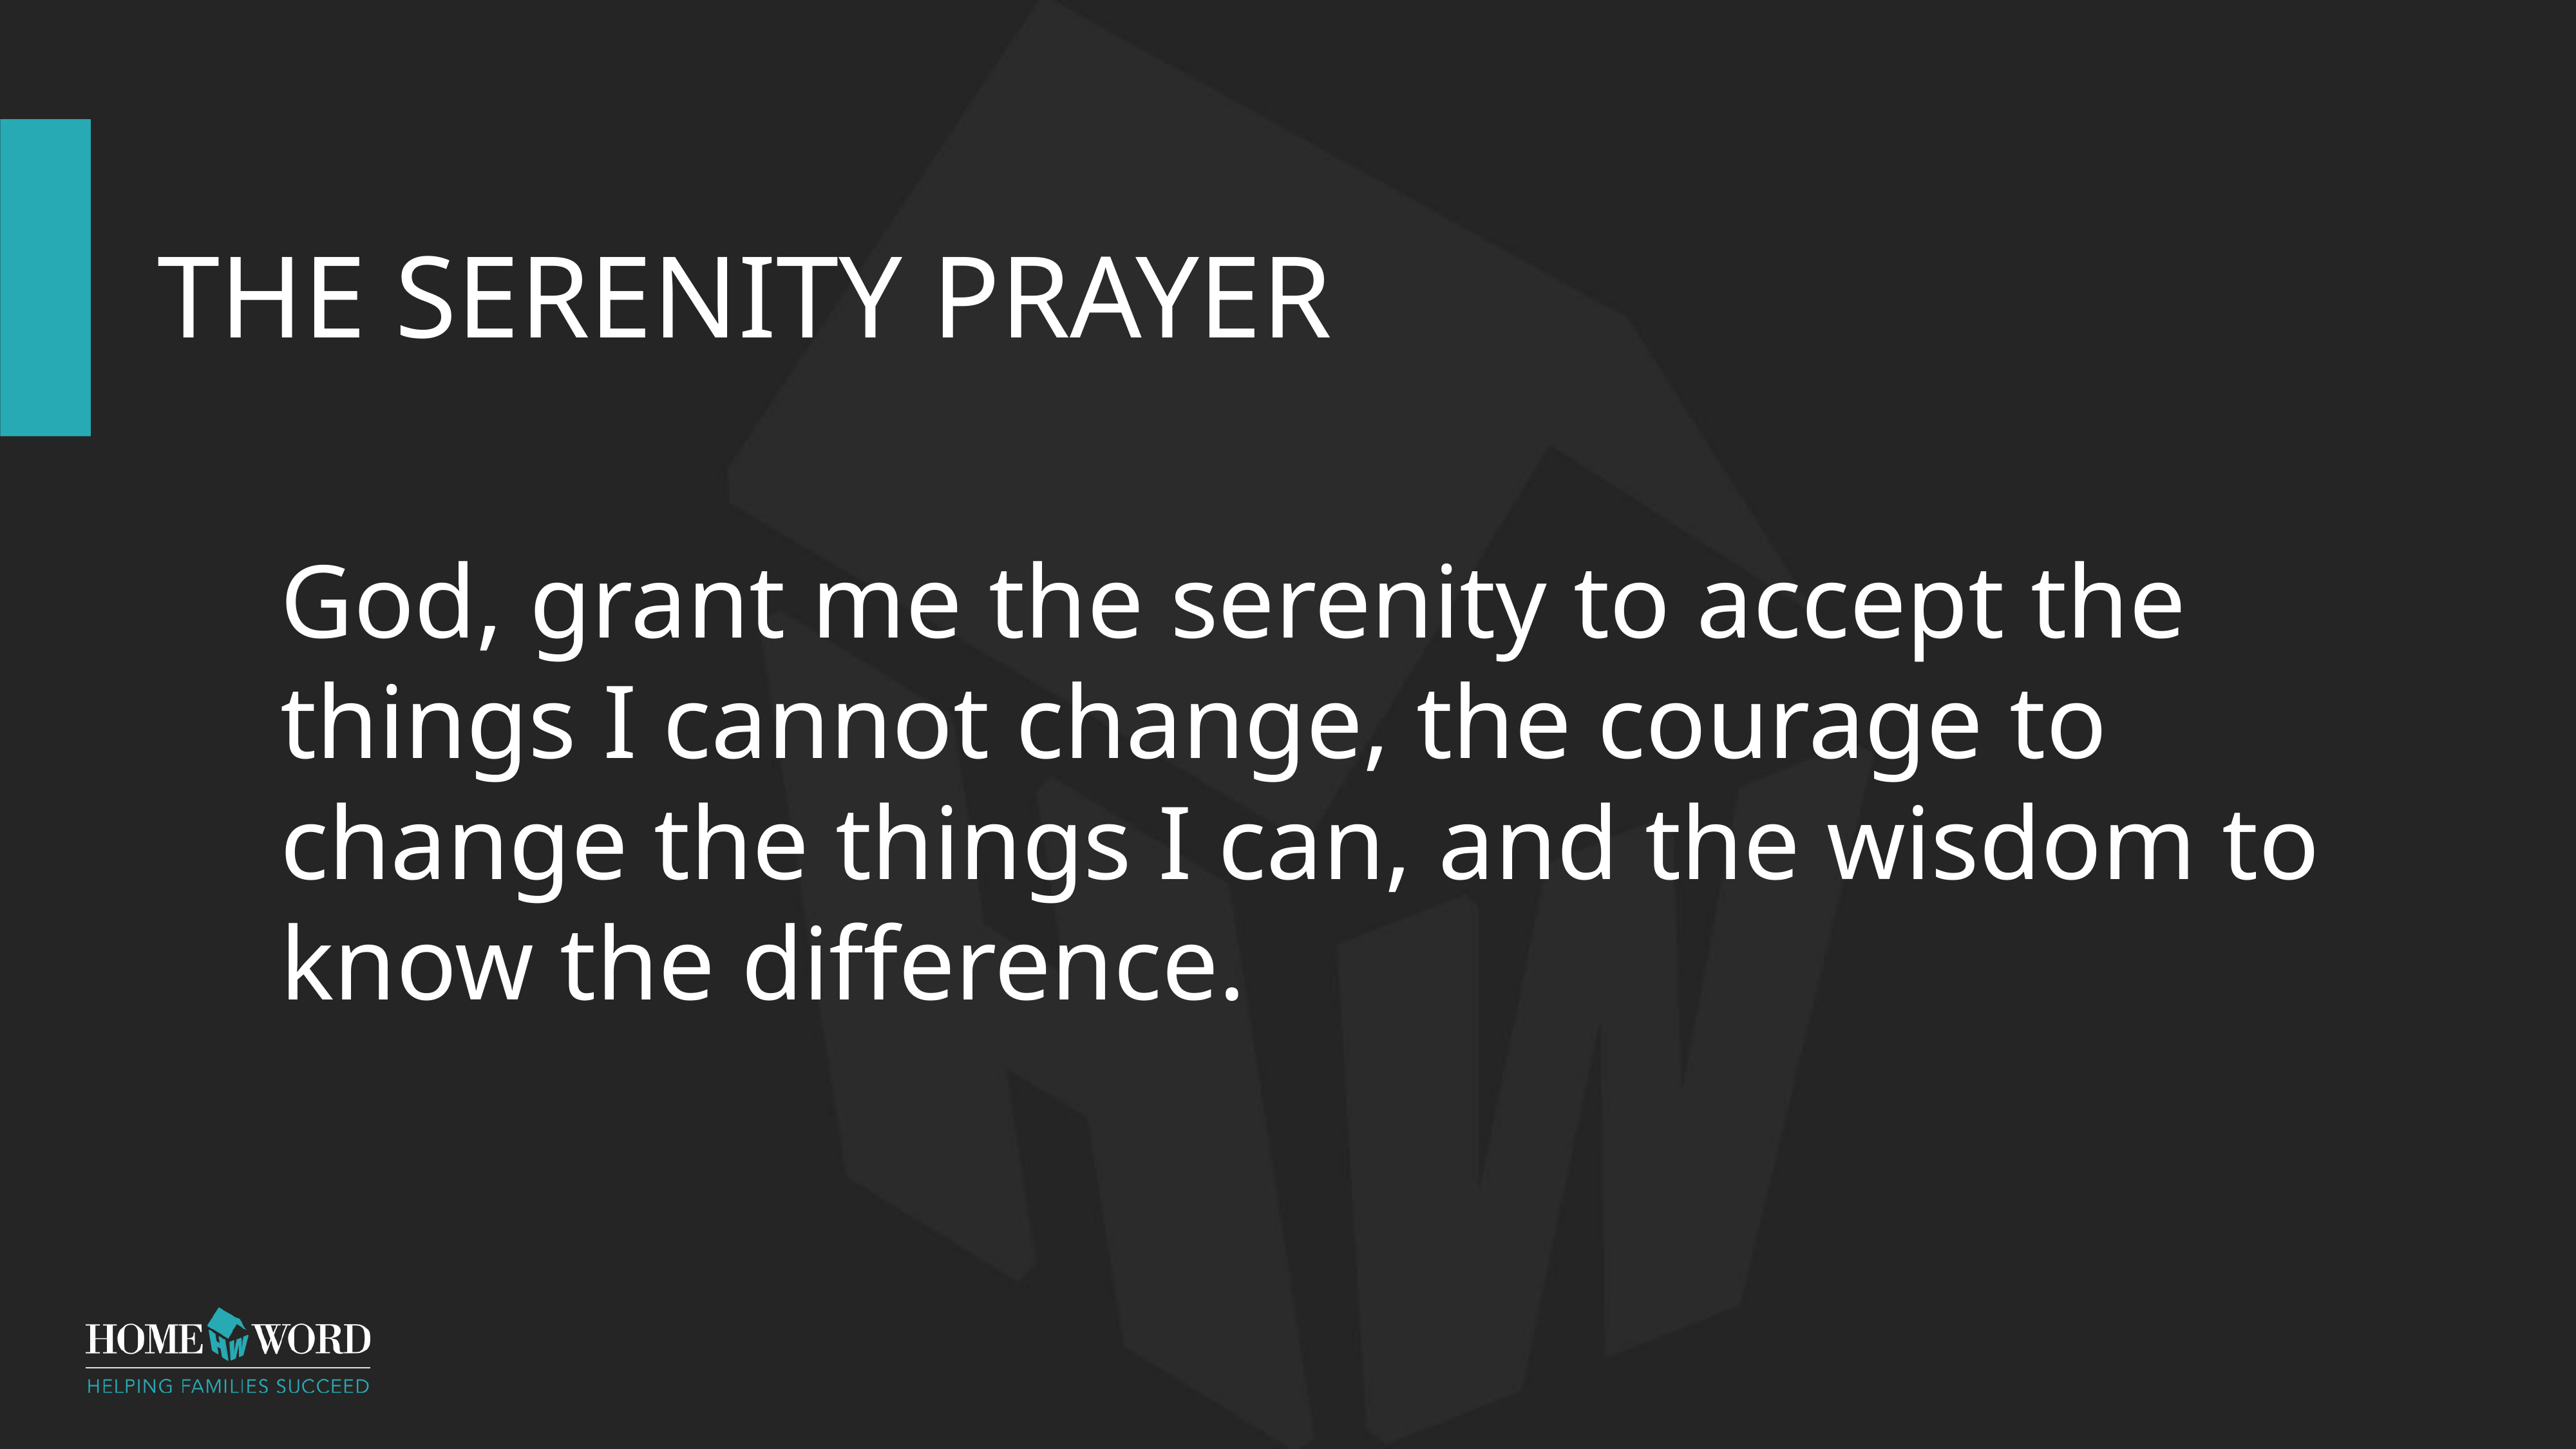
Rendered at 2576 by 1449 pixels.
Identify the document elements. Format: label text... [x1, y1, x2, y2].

picture [0, 0, 2576, 1449]
title The Serenity Prayer [151, 120, 2366, 466]
text_box God, grant me the serenity to accept the things I cannot change, the courage to change the things I can, and the wisdom to know the difference. [275, 531, 2358, 1241]
